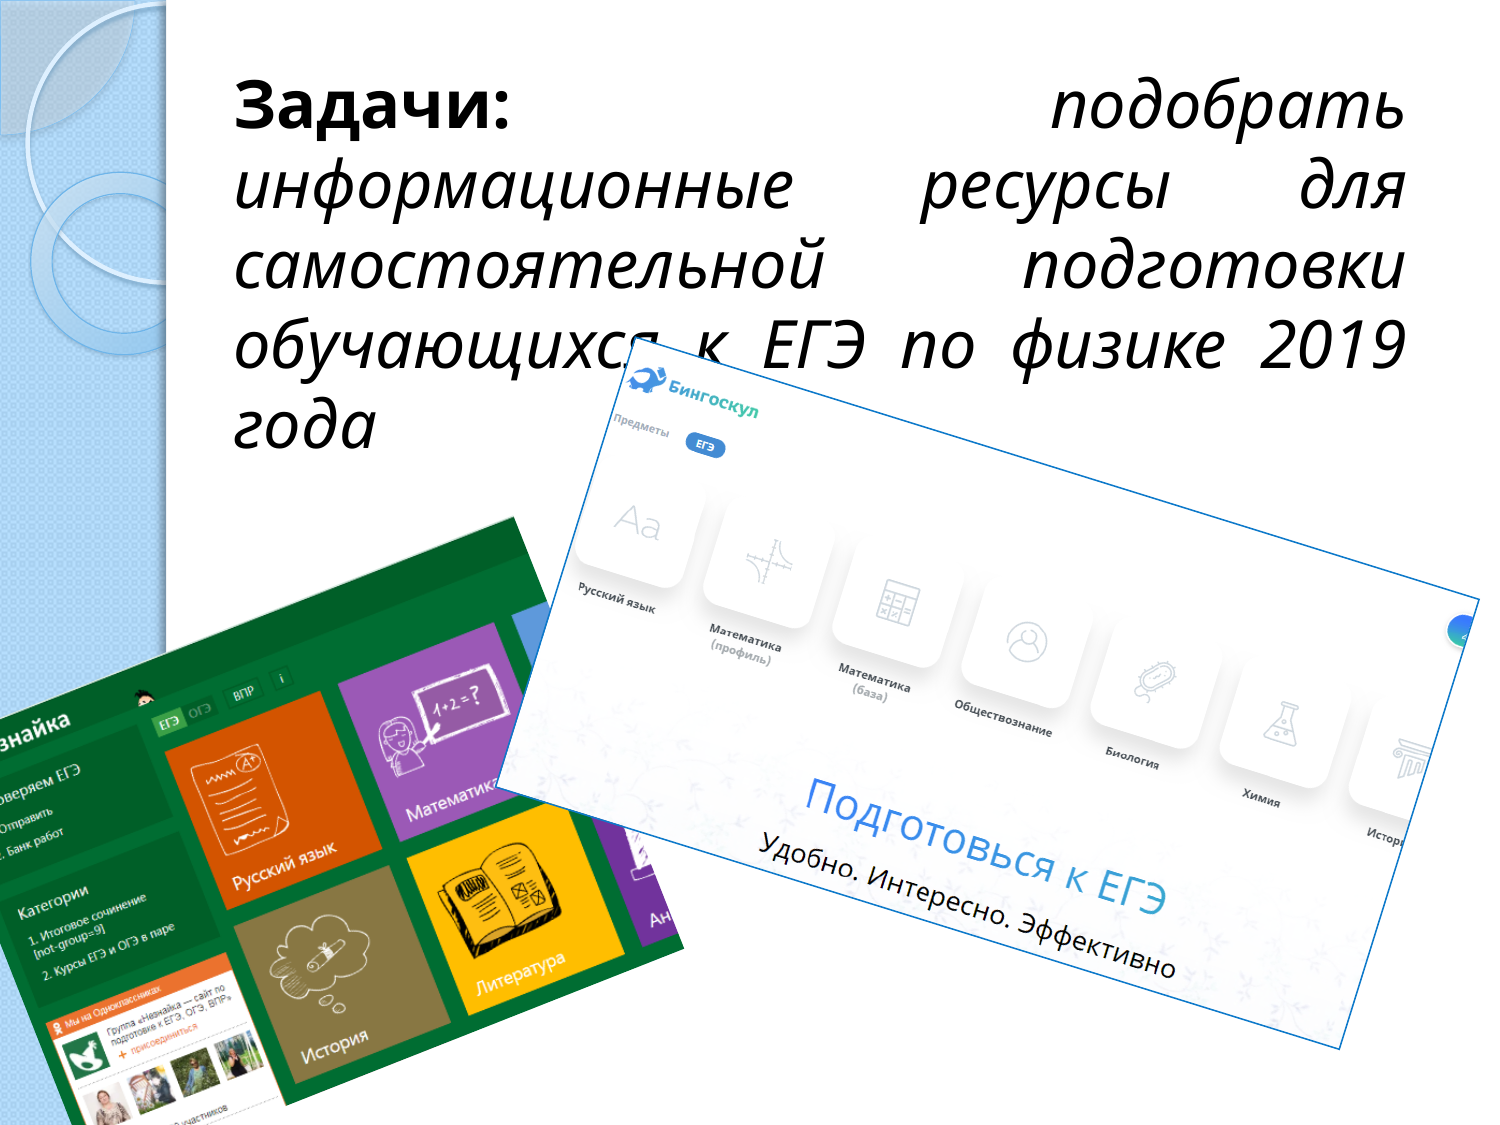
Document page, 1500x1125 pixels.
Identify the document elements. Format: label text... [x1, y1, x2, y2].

picture [0, 339, 1477, 1125]
text_box Задачи: подобрать информационные ресурсы для самостоятельной подготовки обучающихся к ЕГЭ по физике 2019 года [218, 54, 1424, 470]
